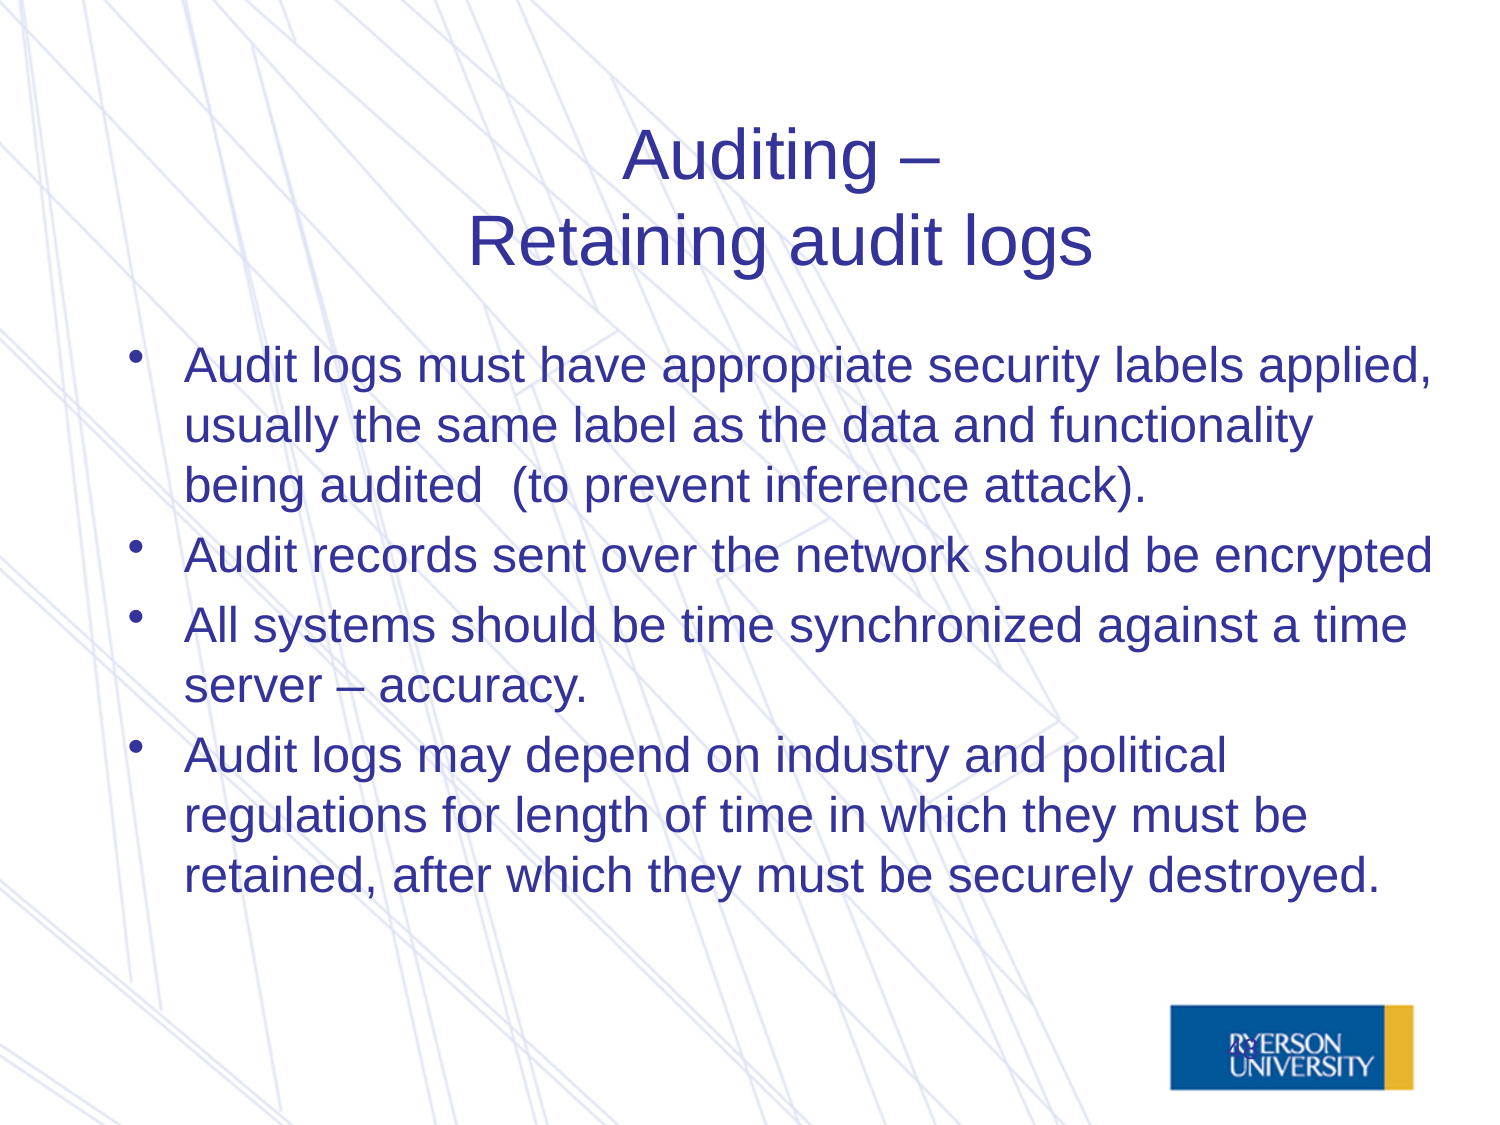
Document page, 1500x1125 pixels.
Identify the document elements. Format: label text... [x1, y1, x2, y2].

slide_number 48 [1198, 1022, 1275, 1102]
list Audit logs must have appropriate security labels applied, usually the same label as the data and functionality being audited (to prevent inference attack). Audit records sent over the network should be encrypted All systems should be time synchronized against a time server – accuracy. Audit logs may depend on industry and political regulations for length of time in which they must be retained, after which they must be securely destroyed. [112, 324, 1451, 1001]
picture [0, 0, 1500, 1125]
title Auditing – Retaining audit logs [112, 99, 1451, 288]
